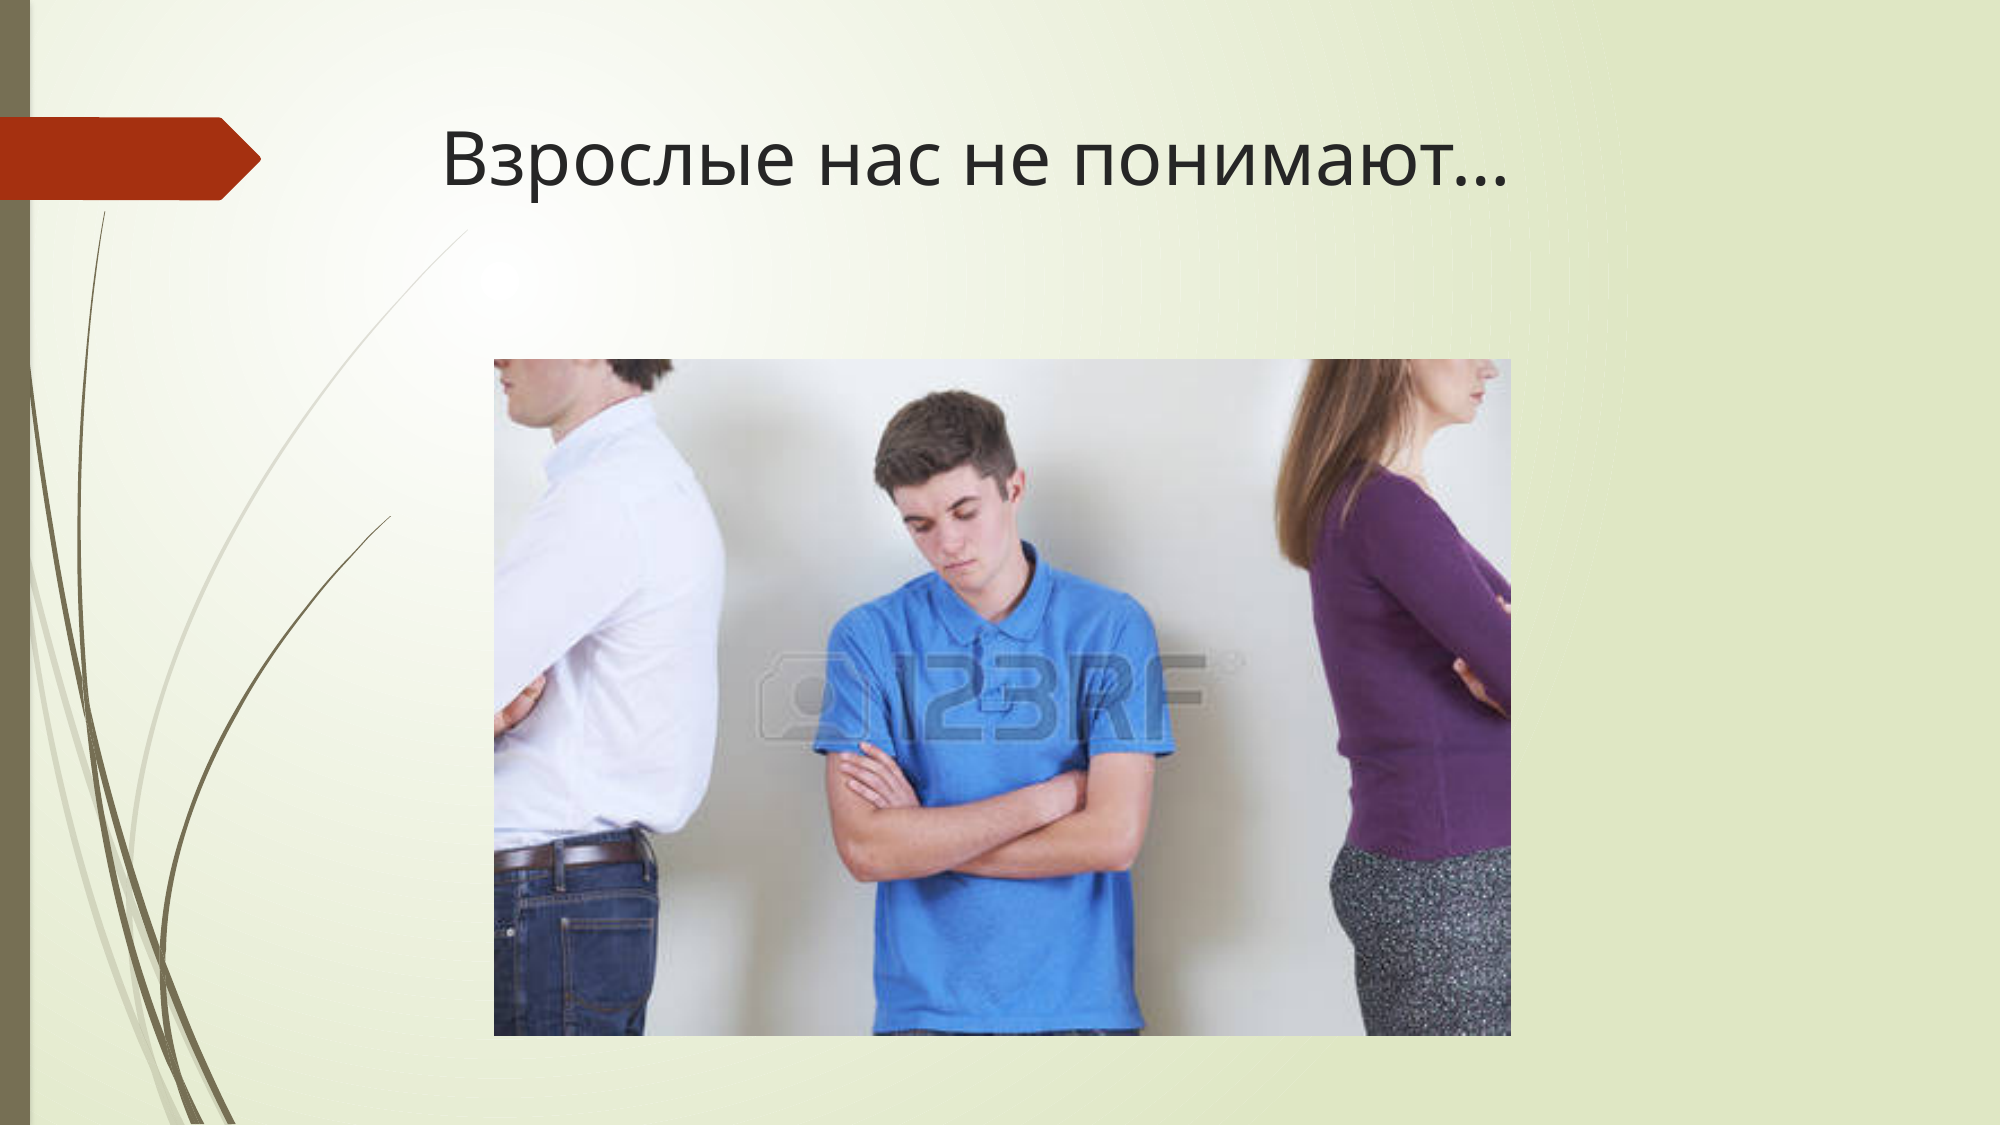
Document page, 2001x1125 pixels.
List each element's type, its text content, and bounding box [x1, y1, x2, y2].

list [494, 358, 1511, 1036]
title Взрослые нас не понимают… [425, 102, 1888, 313]
